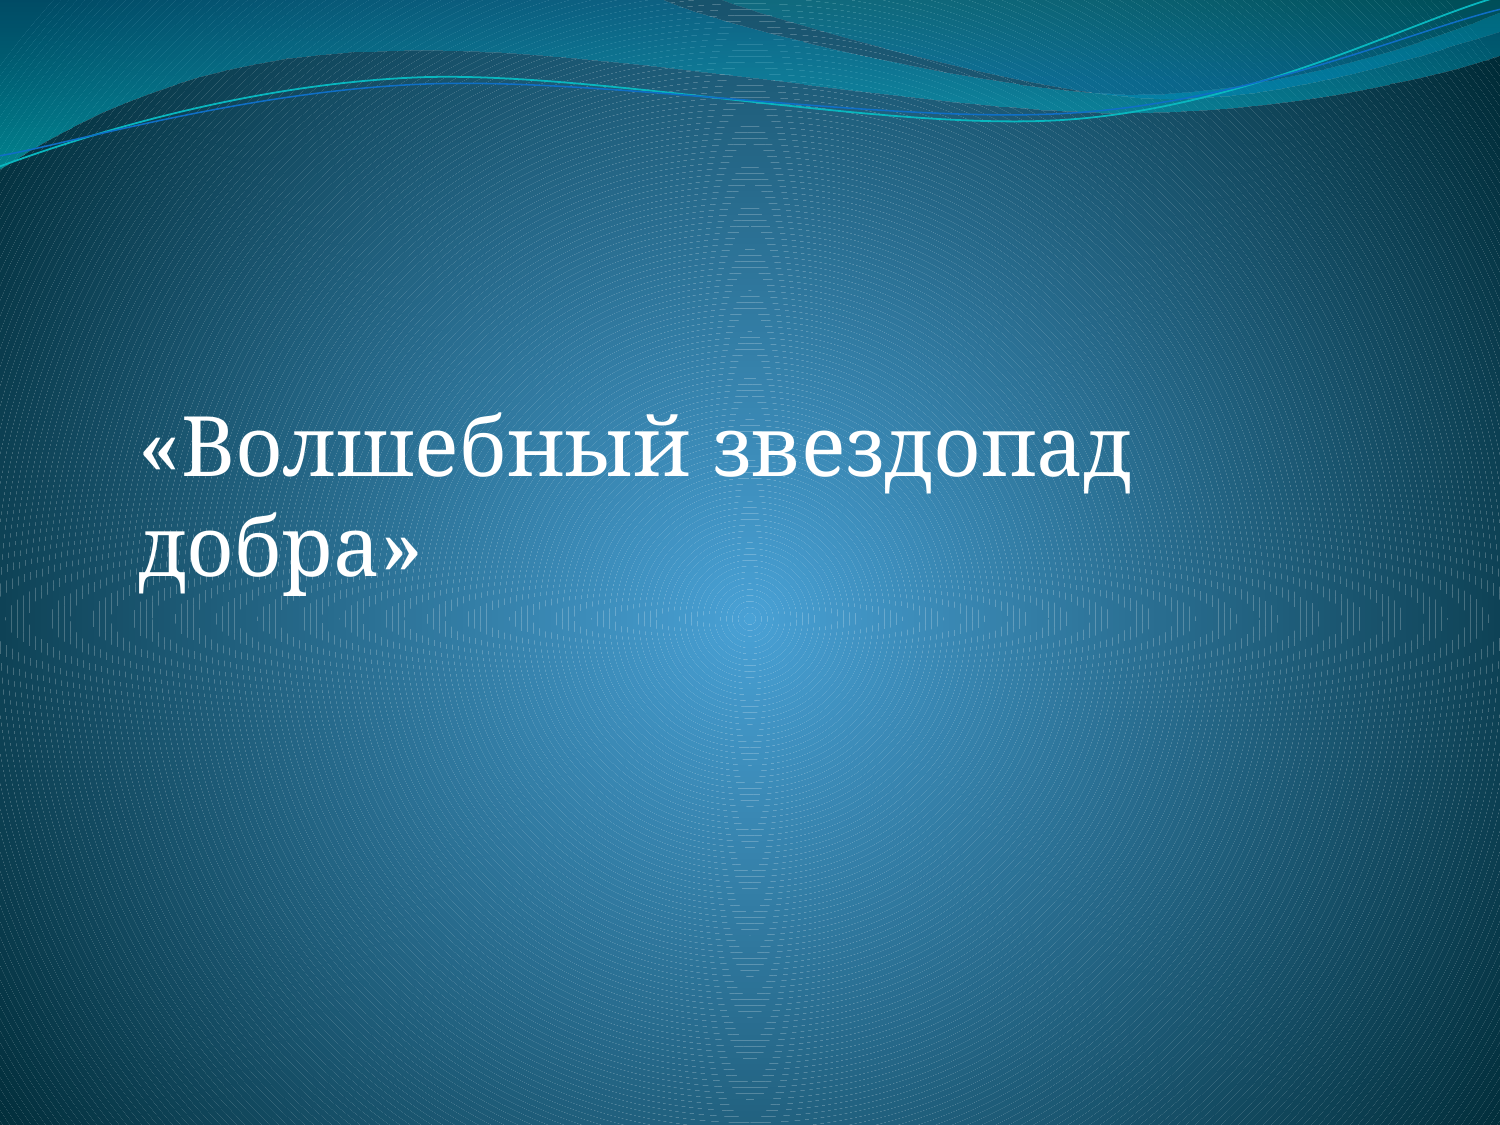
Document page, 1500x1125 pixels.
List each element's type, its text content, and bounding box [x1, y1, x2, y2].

text_box «Волшебный звездопад добра» [123, 385, 1388, 600]
